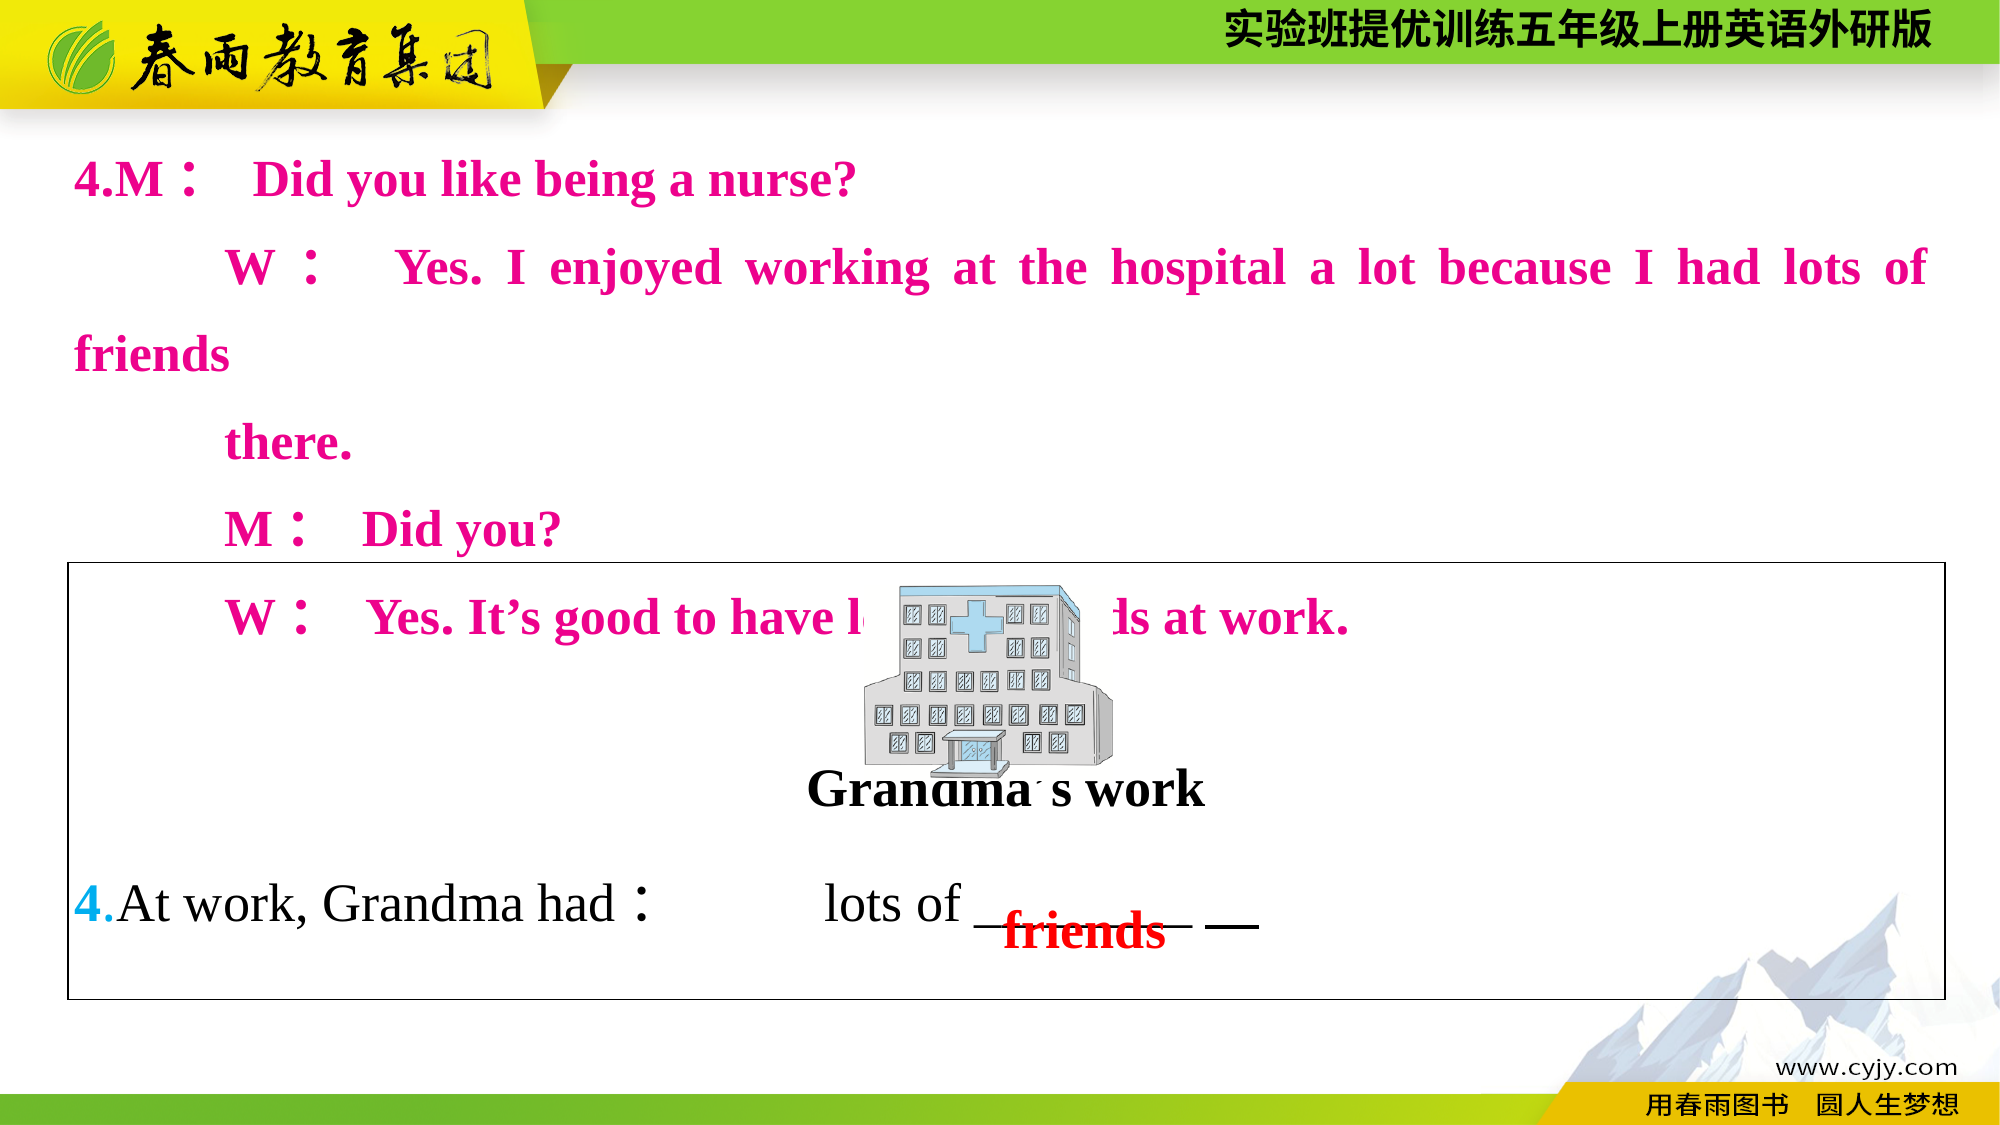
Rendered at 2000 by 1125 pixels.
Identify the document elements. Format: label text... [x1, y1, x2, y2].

list 4.M： Did you like being a nurse? W： Yes. I enjoyed working at the hospital a lot because I had lots of friends there. M： Did you? W： Yes. It’s good to have lots of friends at work. [59, 112, 1944, 559]
table_header Grandma’s work 4.At work, Grandma had： lots of ________ [69, 563, 1944, 999]
text_box friends [989, 854, 1182, 968]
picture [0, 0, 2000, 1125]
